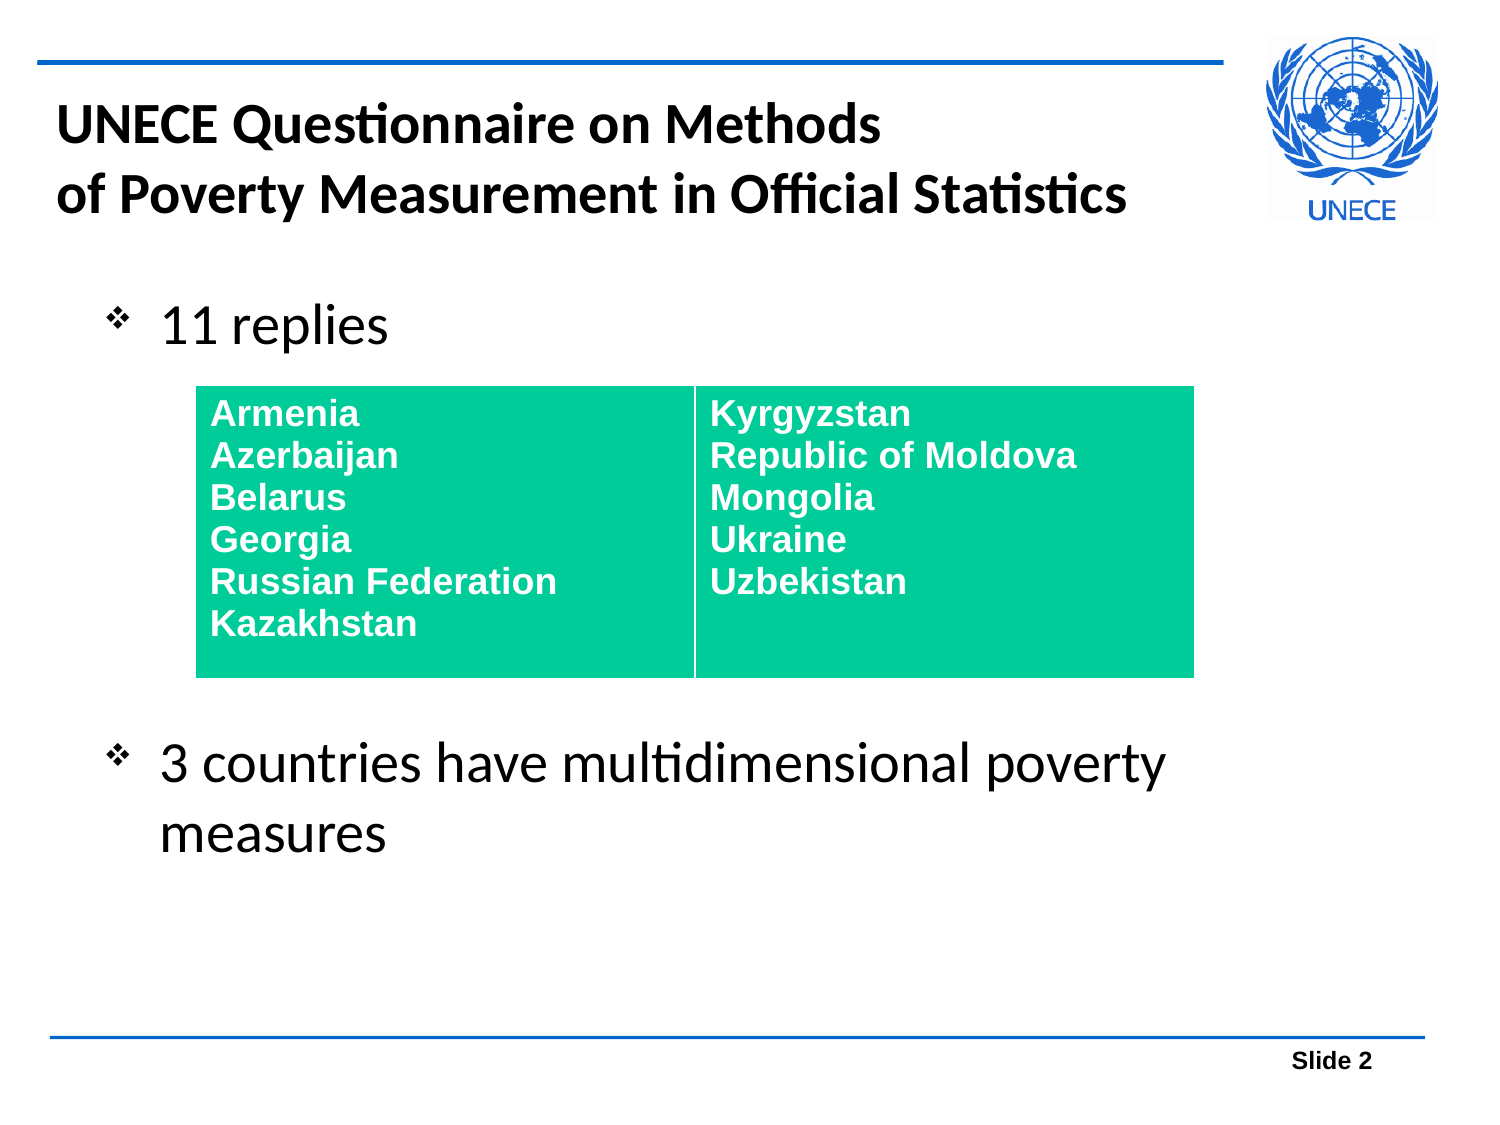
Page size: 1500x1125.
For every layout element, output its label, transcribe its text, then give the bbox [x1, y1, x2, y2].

list 11 replies 3 countries have multidimensional poverty measures [88, 278, 1389, 1035]
table_header Kyrgyzstan Republic of Moldova Mongolia Ukraine Uzbekistan [696, 386, 1194, 678]
table_header Armenia Azerbaijan Belarus Georgia Russian Federation Kazakhstan [196, 386, 694, 678]
title UNECE Questionnaire on Methods of Poverty Measurement in Official Statistics [41, 42, 1204, 268]
picture [1266, 37, 1438, 221]
